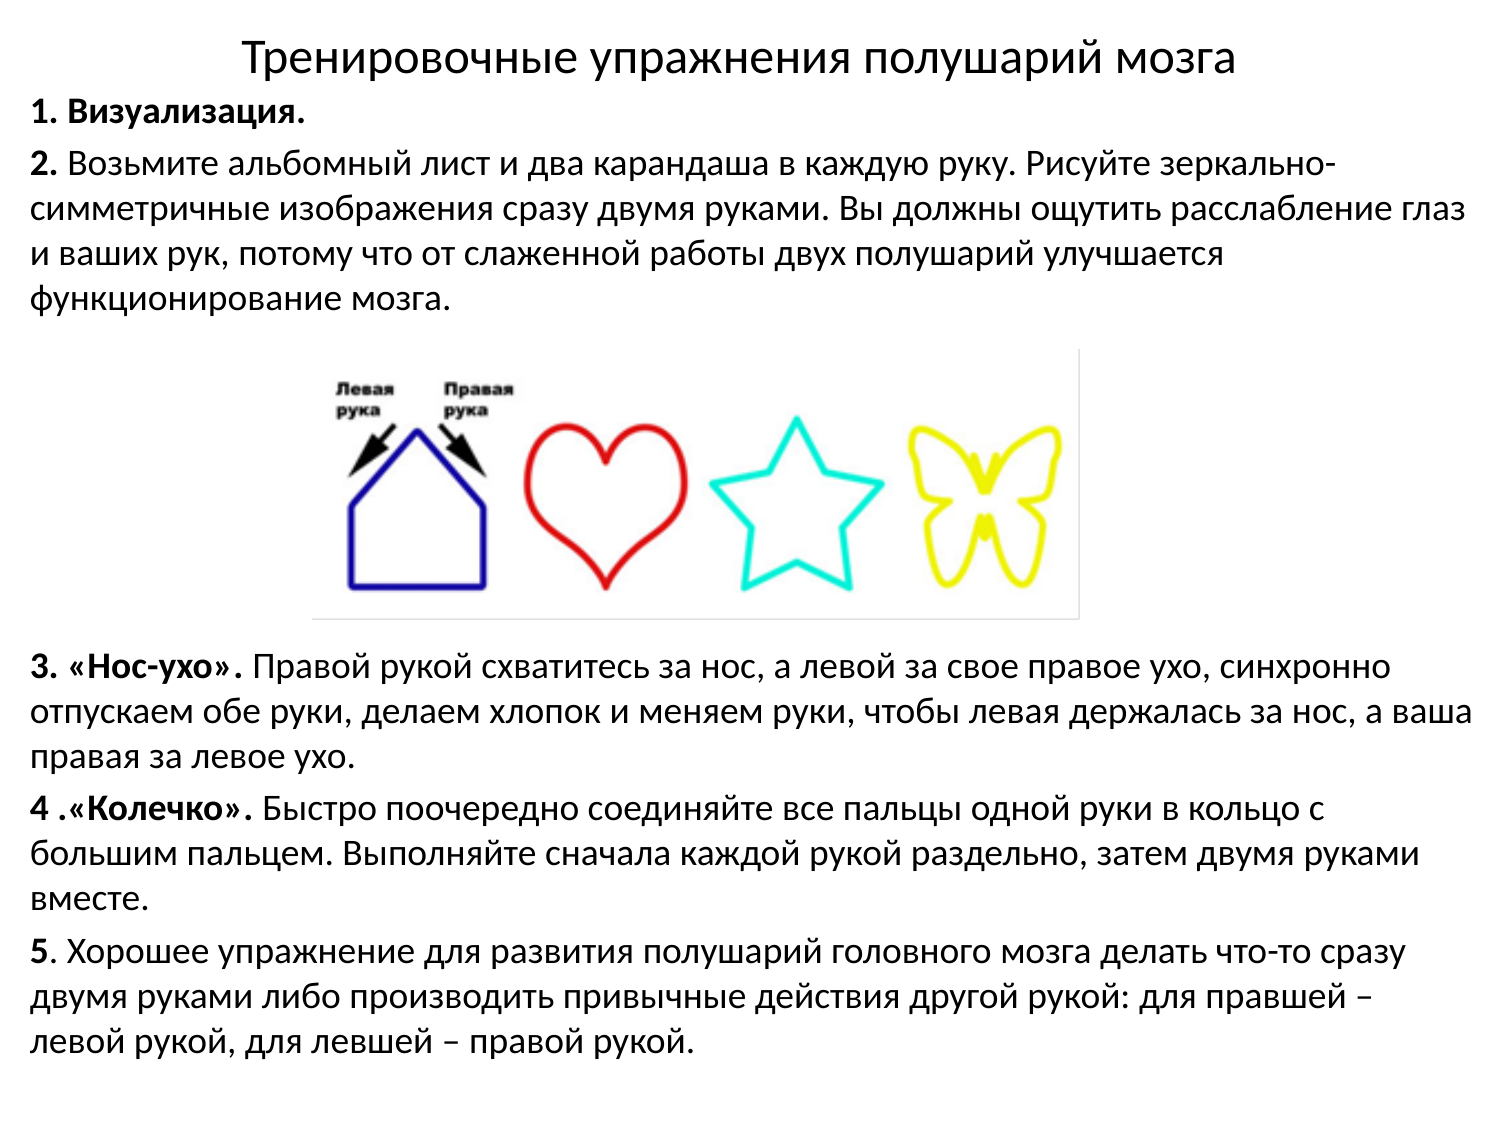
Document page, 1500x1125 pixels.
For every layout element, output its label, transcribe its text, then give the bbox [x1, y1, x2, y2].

list 1. Визуализация. 2. Возьмите альбомный лист и два карандаша в каждую руку. Рисуйте зеркально-симметричные изображения сразу двумя руками. Вы должны ощутить расслабление глаз и ваших рук, потому что от слаженной работы двух полушарий улучшается функционирование мозга. 3. «Нос-ухо». Правой рукой схватитесь за нос, а левой за свое правое ухо, синхронно отпускаем обе руки, делаем хлопок и меняем руки, чтобы левая держалась за нос, а ваша правая за левое ухо. 4 .«Колечко». Быстро поочередно соединяйте все пальцы одной руки в кольцо с большим пальцем. Выполняйте сначала каждой рукой раздельно, затем двумя руками вместе. 5. Хорошее упражнение для развития полушарий головного мозга делать что-то сразу двумя руками либо производить привычные действия другой рукой: для правшей – левой рукой, для левшей – правой рукой. [0, 78, 1493, 1125]
picture [312, 349, 1082, 622]
title Тренировочные упражнения полушарий мозга [0, 0, 1481, 78]
